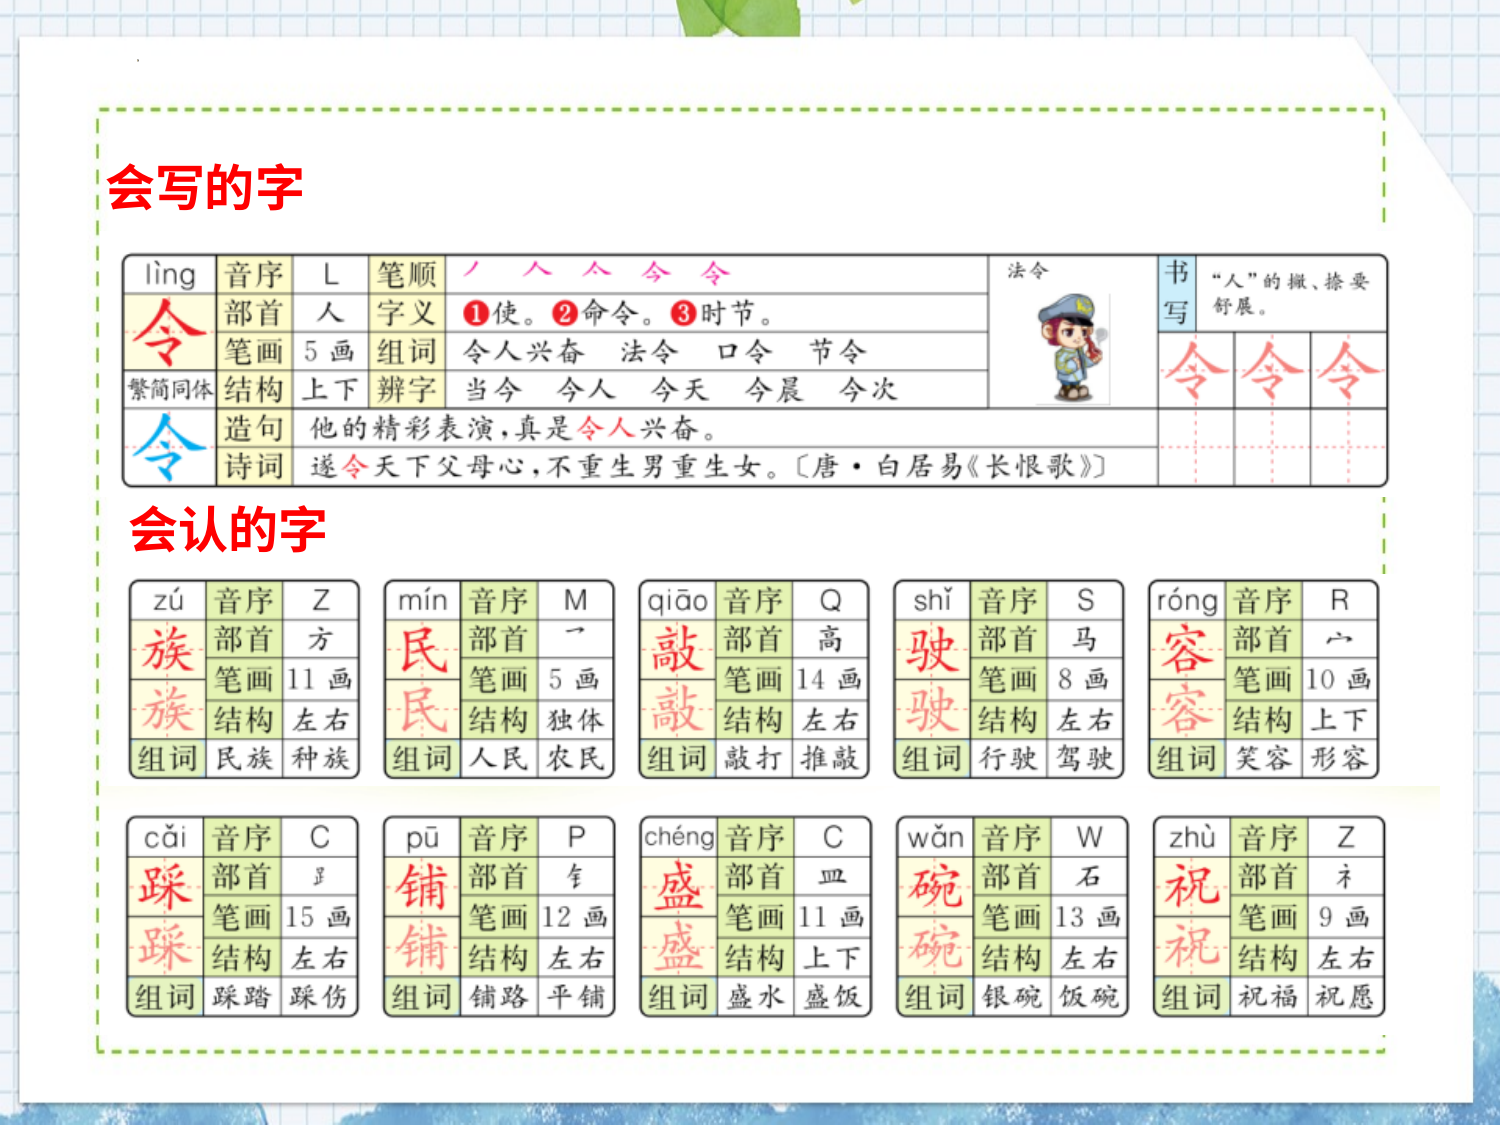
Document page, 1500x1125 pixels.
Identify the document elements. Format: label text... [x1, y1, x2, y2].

picture [0, 0, 1500, 1125]
text_box 会认的字 [113, 505, 344, 567]
text_box 会写的字 [90, 148, 321, 224]
